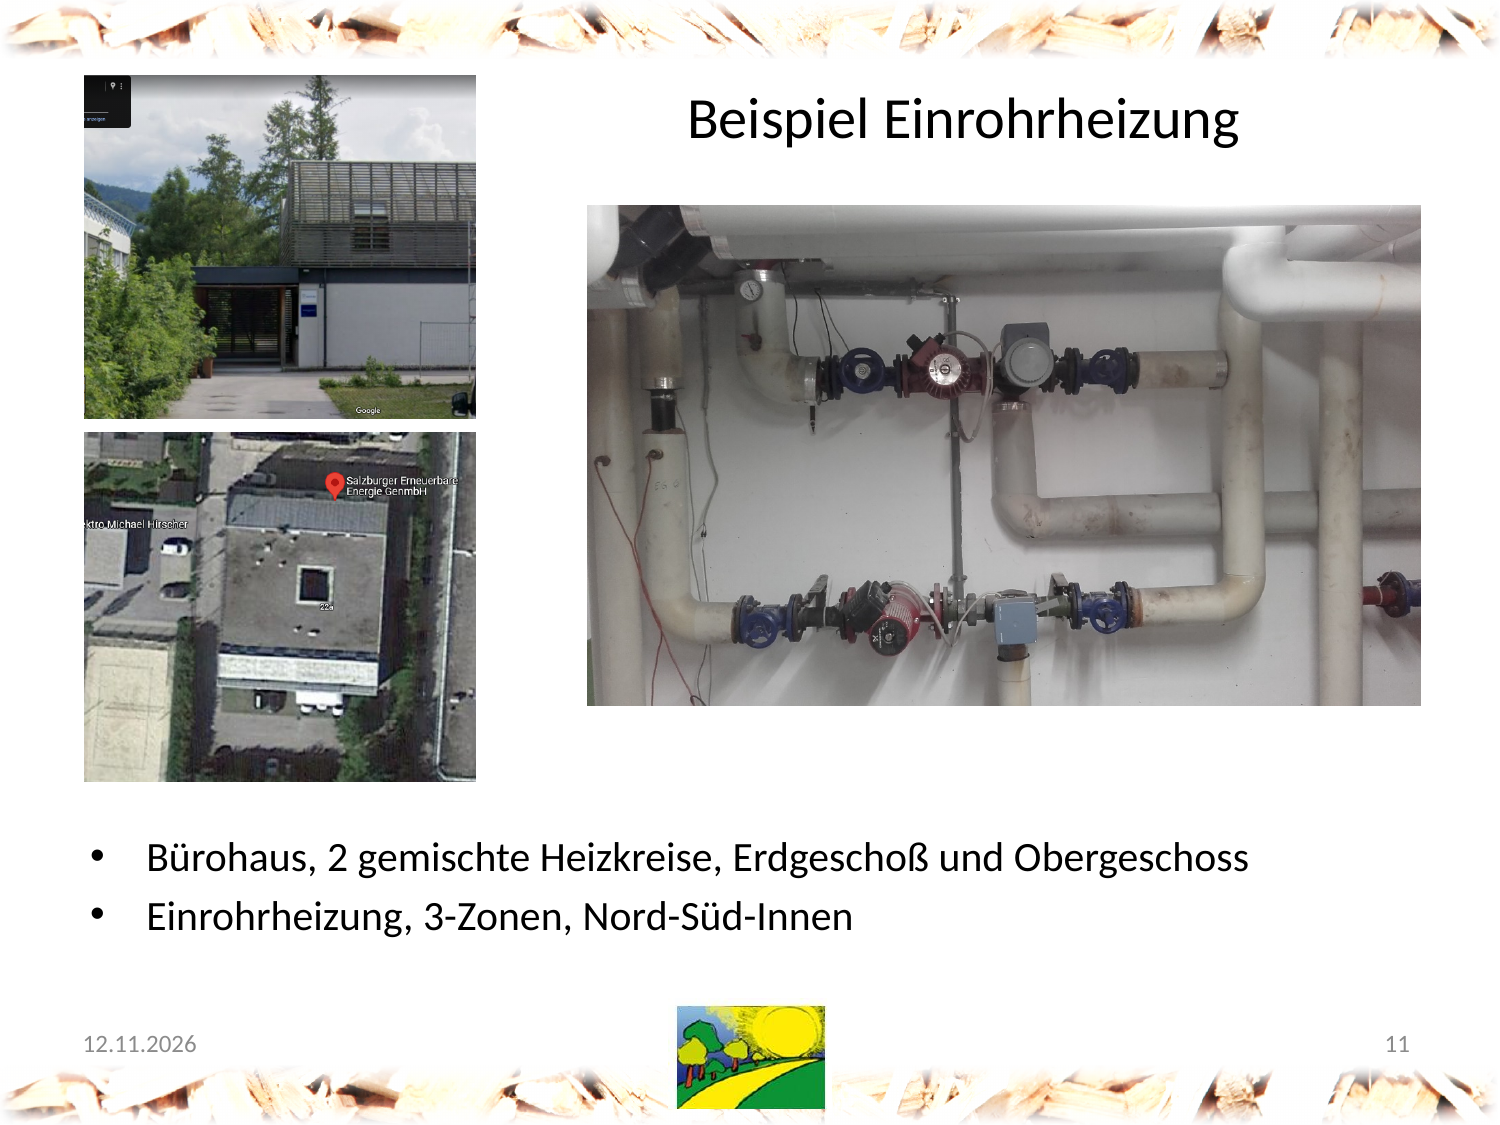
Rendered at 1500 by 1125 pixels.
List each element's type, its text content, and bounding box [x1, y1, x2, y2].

picture [587, 205, 1421, 706]
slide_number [26, 23, 1476, 36]
picture [84, 431, 476, 782]
slide_number 11 [1074, 1012, 1425, 1073]
list Bürohaus, 2 gemischte Heizkreise, Erdgeschoß und Obergeschoss Einrohrheizung, 3-Zonen, Nord-Süd-Innen [75, 822, 1425, 981]
picture [31, 998, 1466, 1109]
picture [84, 74, 476, 420]
title Beispiel Einrohrheizung [501, 62, 1425, 169]
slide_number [67, 1012, 418, 1073]
